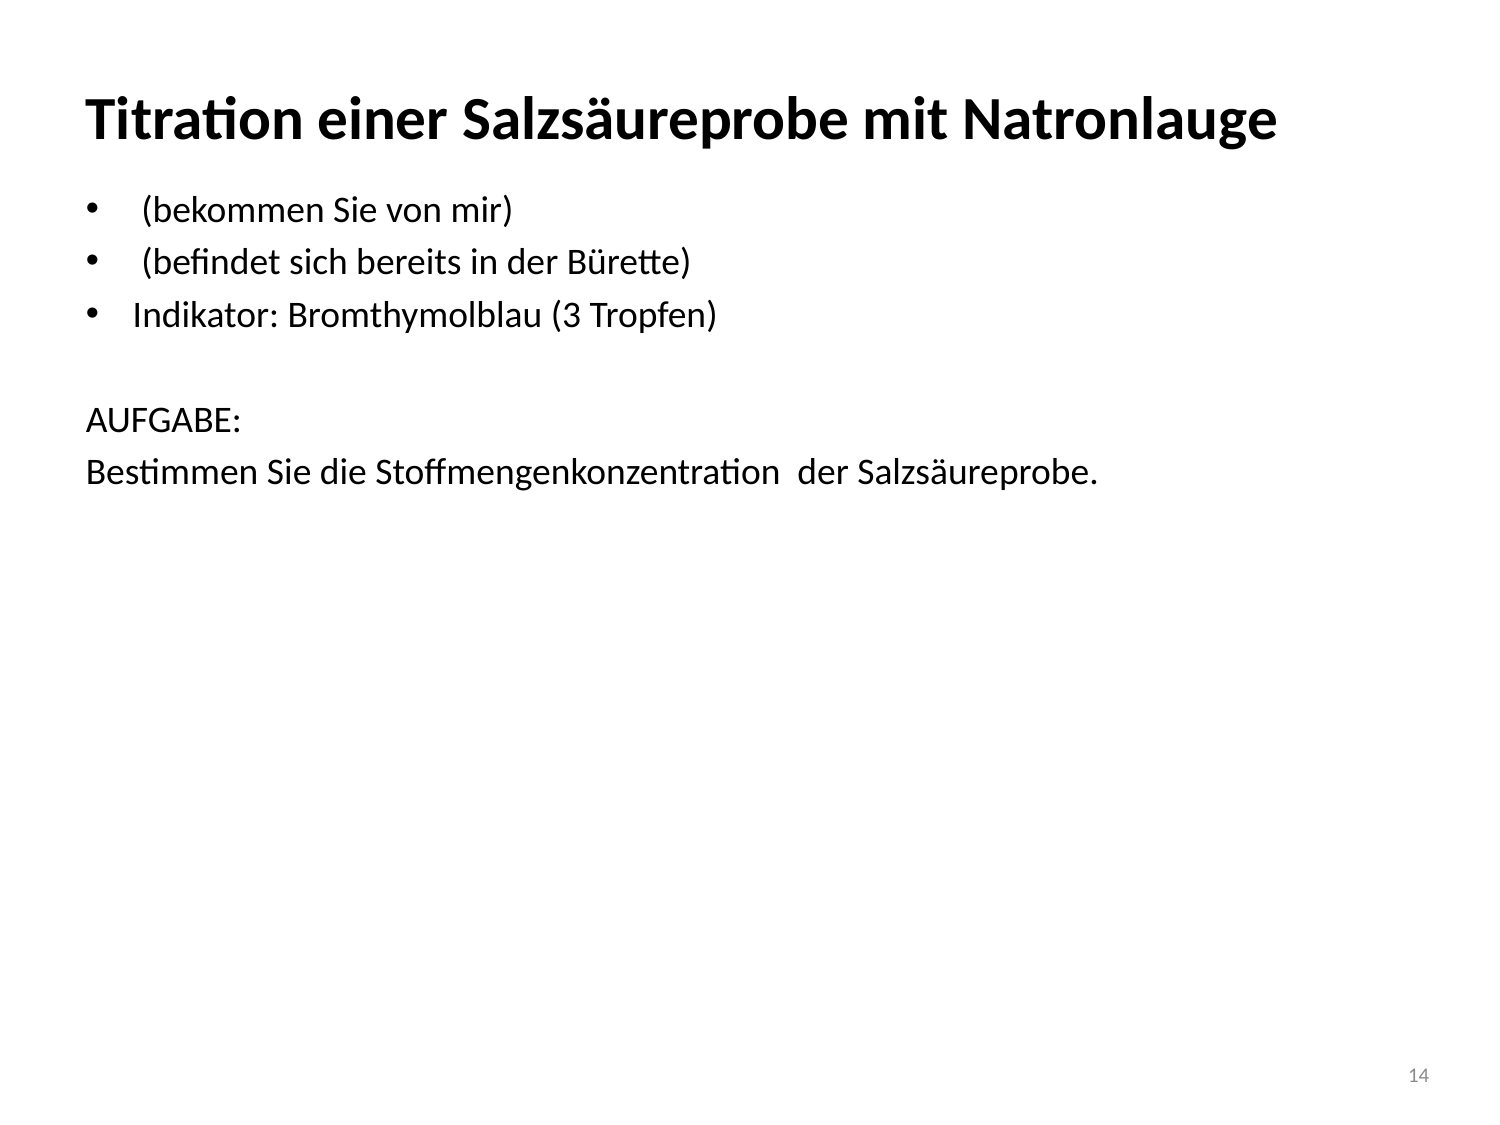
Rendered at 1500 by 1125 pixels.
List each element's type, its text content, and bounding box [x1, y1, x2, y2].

slide_number 14 [1311, 1051, 1430, 1087]
title Titration einer Salzsäureprobe mit Natronlauge [70, 70, 1430, 160]
